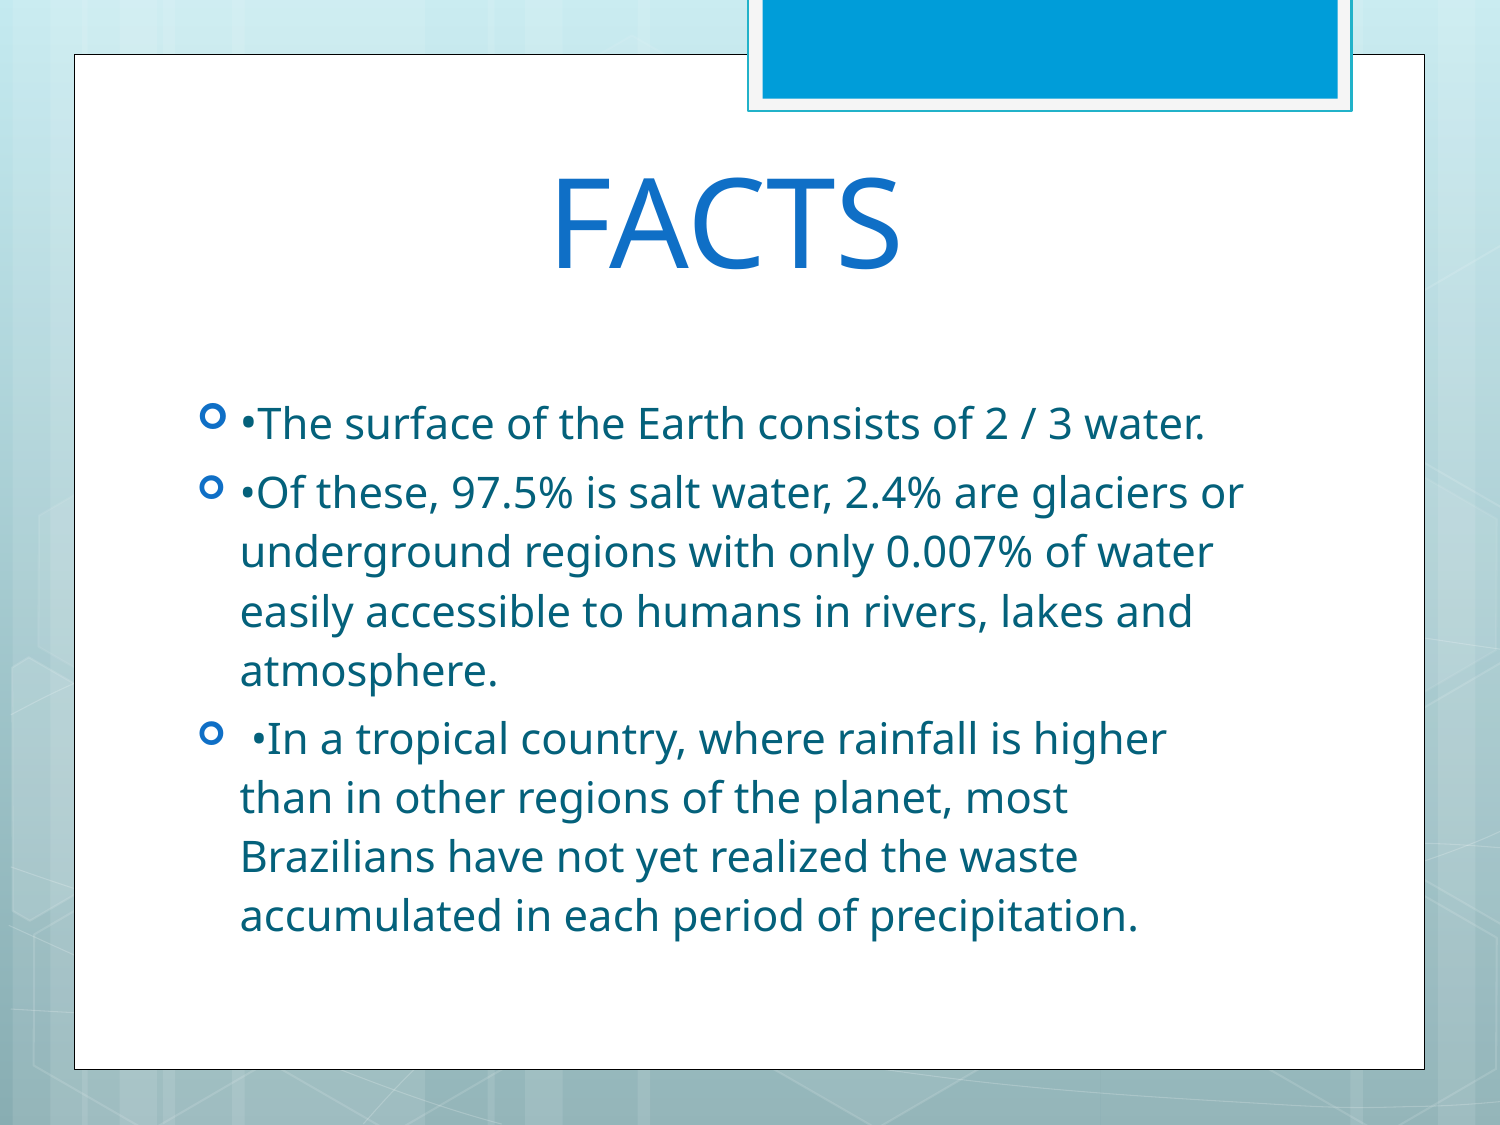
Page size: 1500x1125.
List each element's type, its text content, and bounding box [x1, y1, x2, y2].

title FACTS [150, 125, 1303, 313]
list •The surface of the Earth consists of 2 / 3 water. •Of these, 97.5% is salt water, 2.4% are glaciers or underground regions with only 0.007% of water easily accessible to humans in rivers, lakes and atmosphere. •In a tropical country, where rainfall is higher than in other regions of the planet, most Brazilians have not yet realized the waste accumulated in each period of precipitation. [171, 381, 1283, 957]
